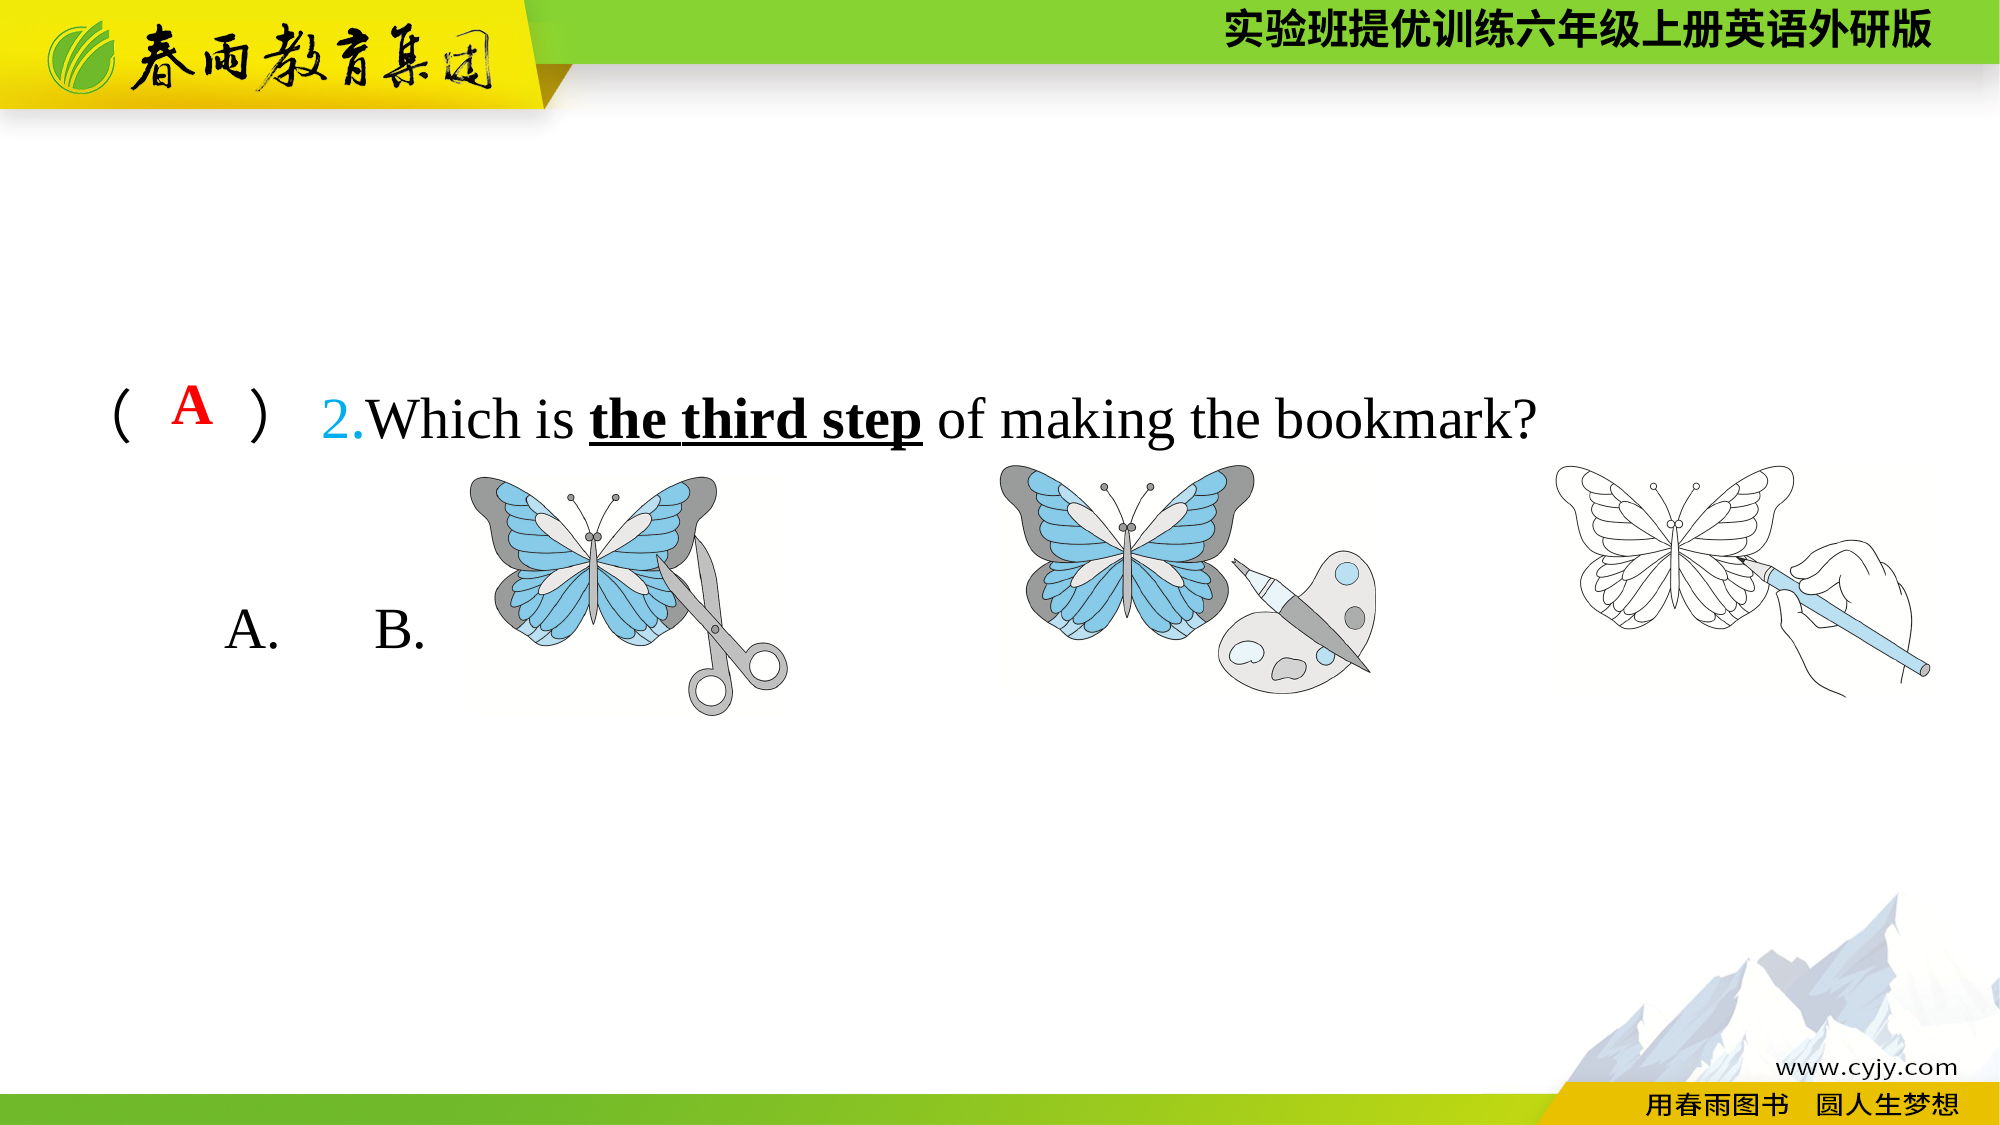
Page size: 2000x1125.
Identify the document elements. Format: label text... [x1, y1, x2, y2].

picture [0, 0, 2000, 1125]
list （ ）2.Which is the third step of making the bookmark? A. B. C. [59, 338, 1944, 659]
text_box A [156, 358, 256, 444]
